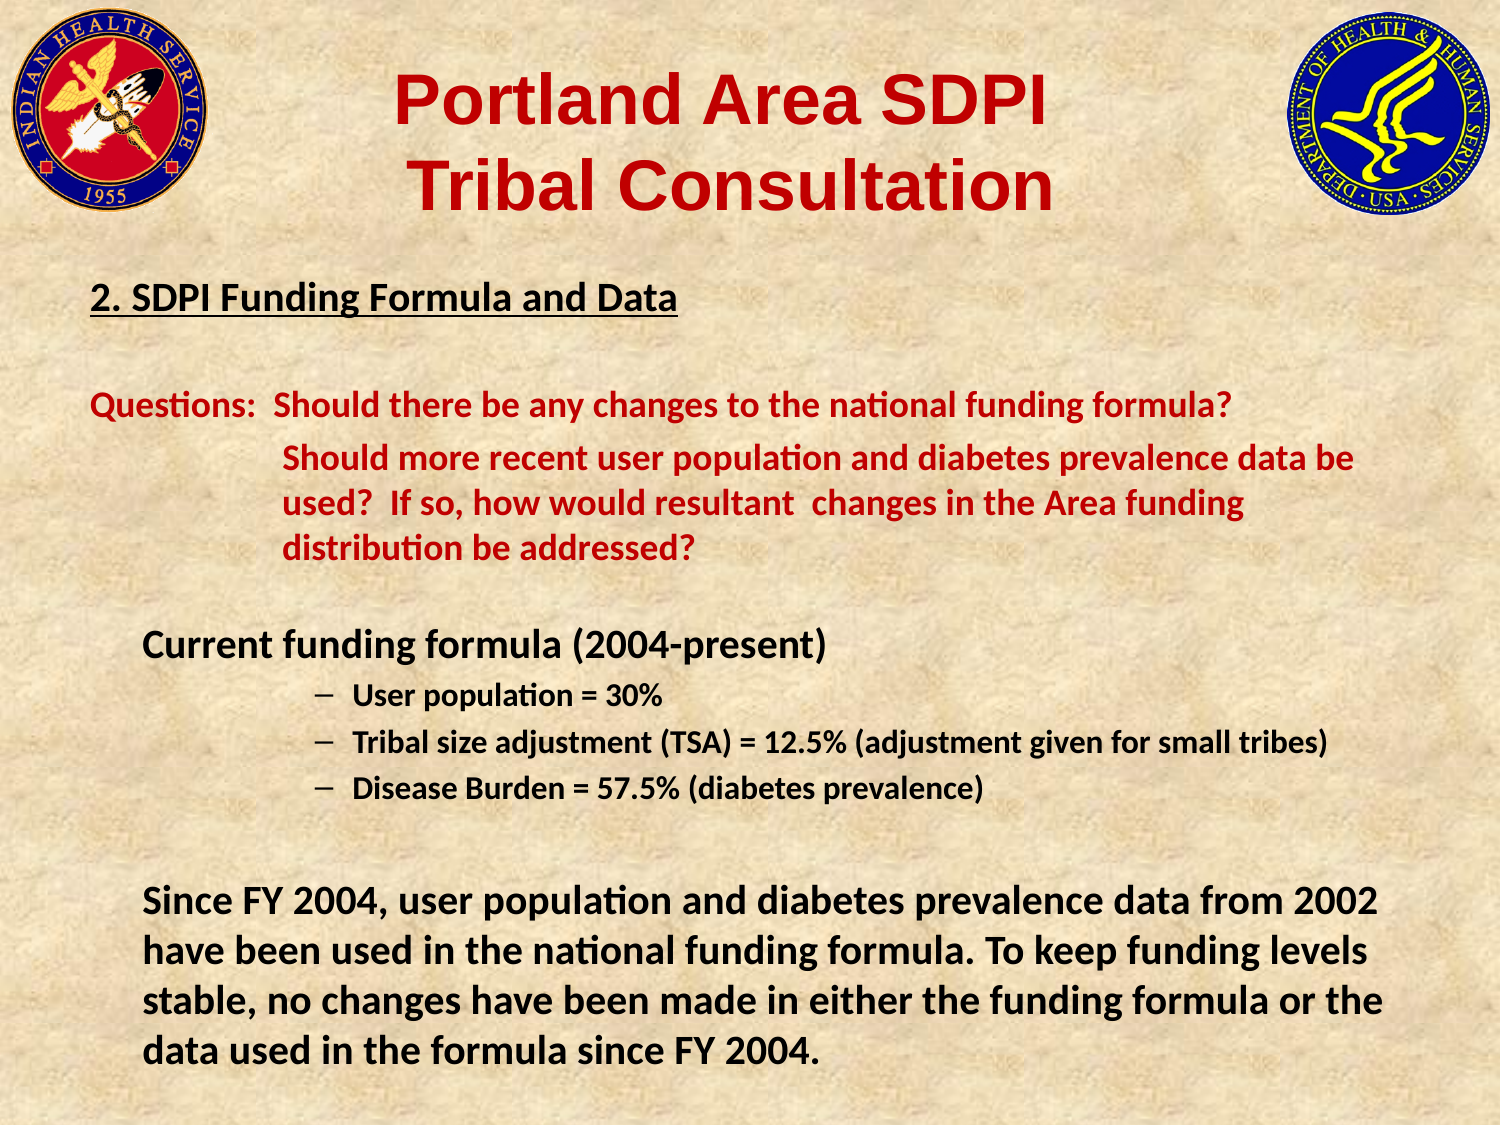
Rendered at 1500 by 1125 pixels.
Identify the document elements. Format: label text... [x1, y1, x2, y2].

list 2. SDPI Funding Formula and Data Questions: Should there be any changes to the national funding formula? Should more recent user population and diabetes prevalence data be used? If so, how would resultant changes in the Area funding distribution be addressed? Current funding formula (2004-present) User population = 30% Tribal size adjustment (TSA) = 12.5% (adjustment given for small tribes) Disease Burden = 57.5% (diabetes prevalence) Since FY 2004, user population and diabetes prevalence data from 2002 have been used in the national funding formula. To keep funding levels stable, no changes have been made in either the funding formula or the data used in the formula since FY 2004. [75, 262, 1425, 1075]
title Portland Area SDPI Tribal Consultation [254, 45, 1213, 233]
picture [0, 0, 1500, 1125]
